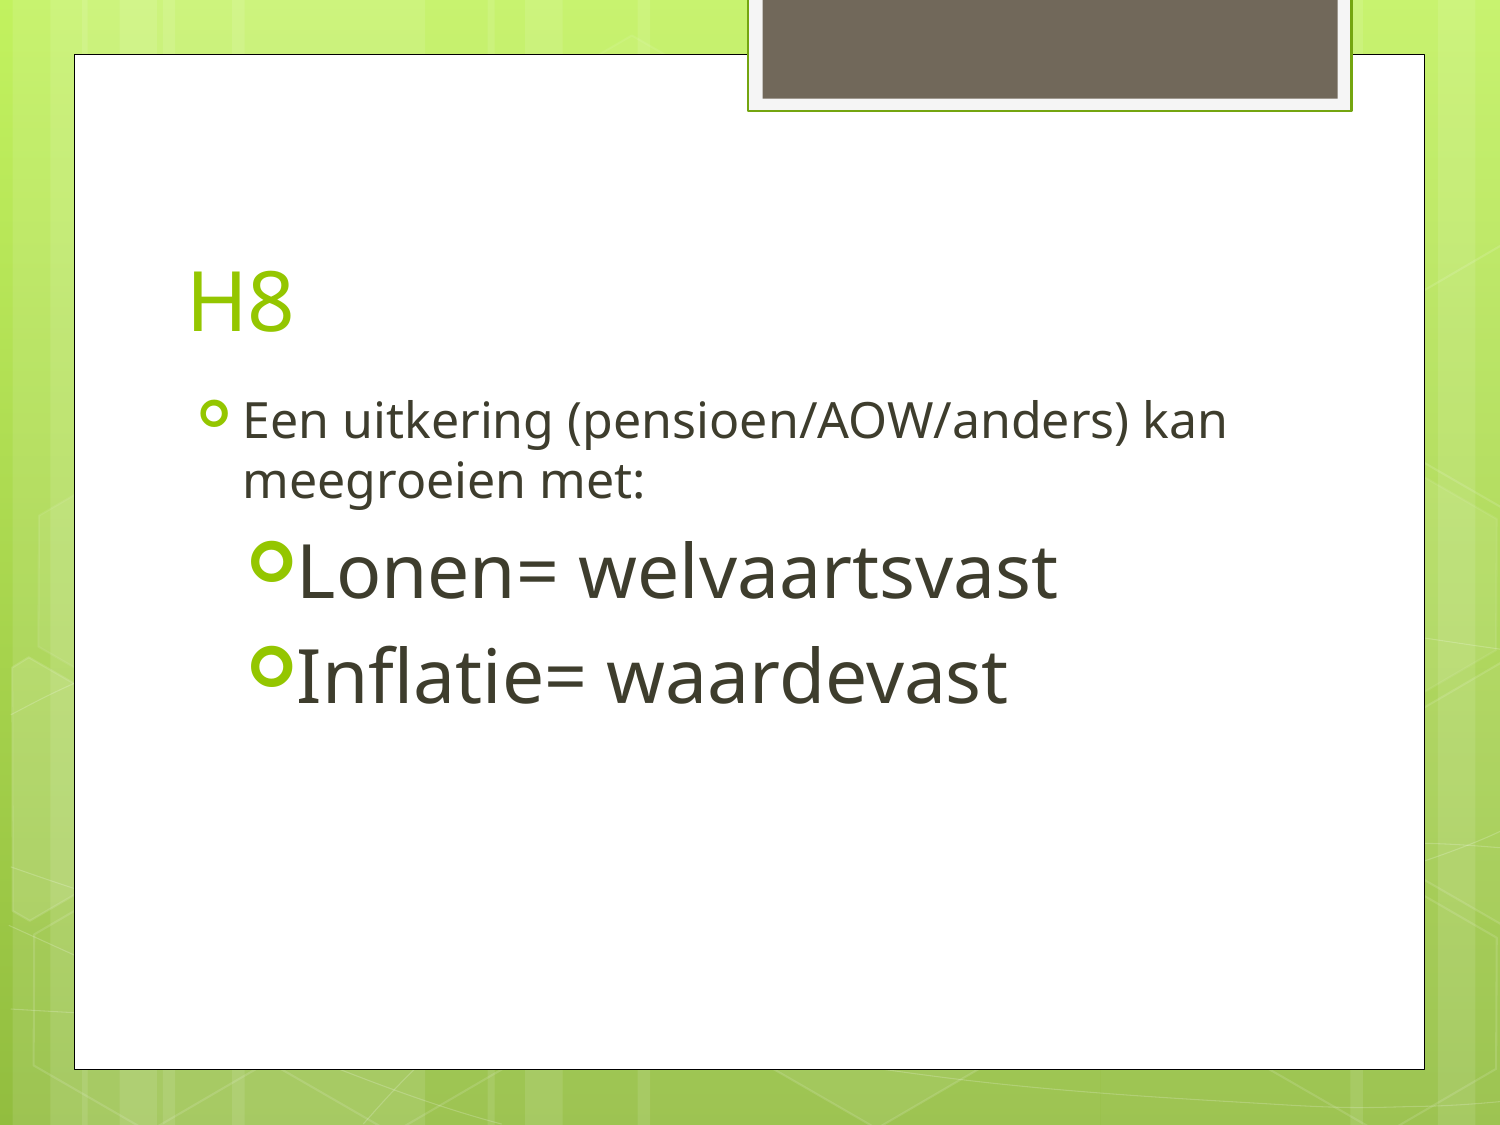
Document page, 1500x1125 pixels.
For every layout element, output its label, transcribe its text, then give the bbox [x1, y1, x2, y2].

list Een uitkering (pensioen/AOW/anders) kan meegroeien met: Lonen= welvaartsvast Inflatie= waardevast [171, 381, 1283, 957]
title H8 [171, 168, 1324, 357]
